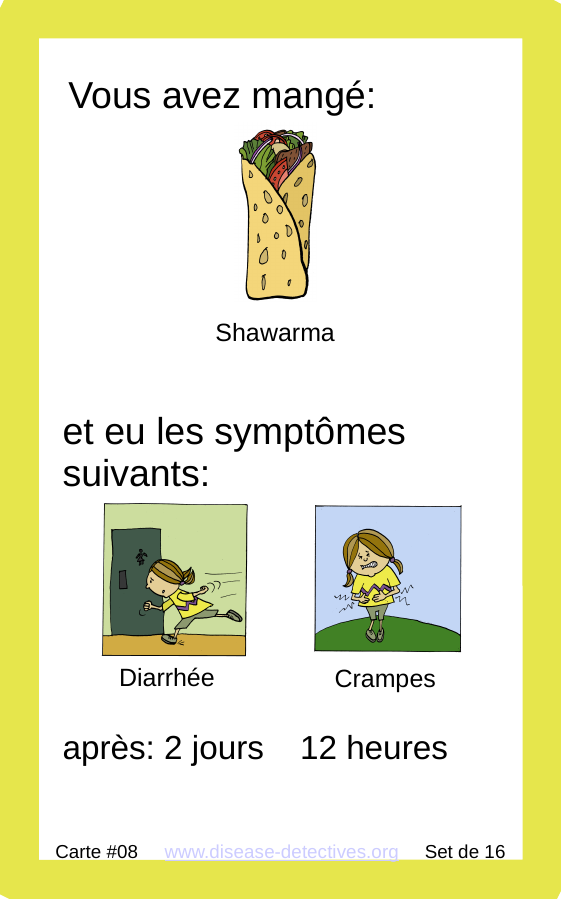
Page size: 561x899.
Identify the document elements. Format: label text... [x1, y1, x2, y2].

text_box Carte #08 www.disease-detectives.org Set de 16 [35, 833, 525, 869]
picture [234, 122, 317, 302]
picture [313, 504, 462, 654]
picture [100, 501, 249, 657]
text_box Crampes [314, 660, 457, 699]
text_box [18, 17, 544, 881]
text_box Diarrhée [96, 661, 238, 699]
text_box Shawarma [189, 310, 361, 354]
